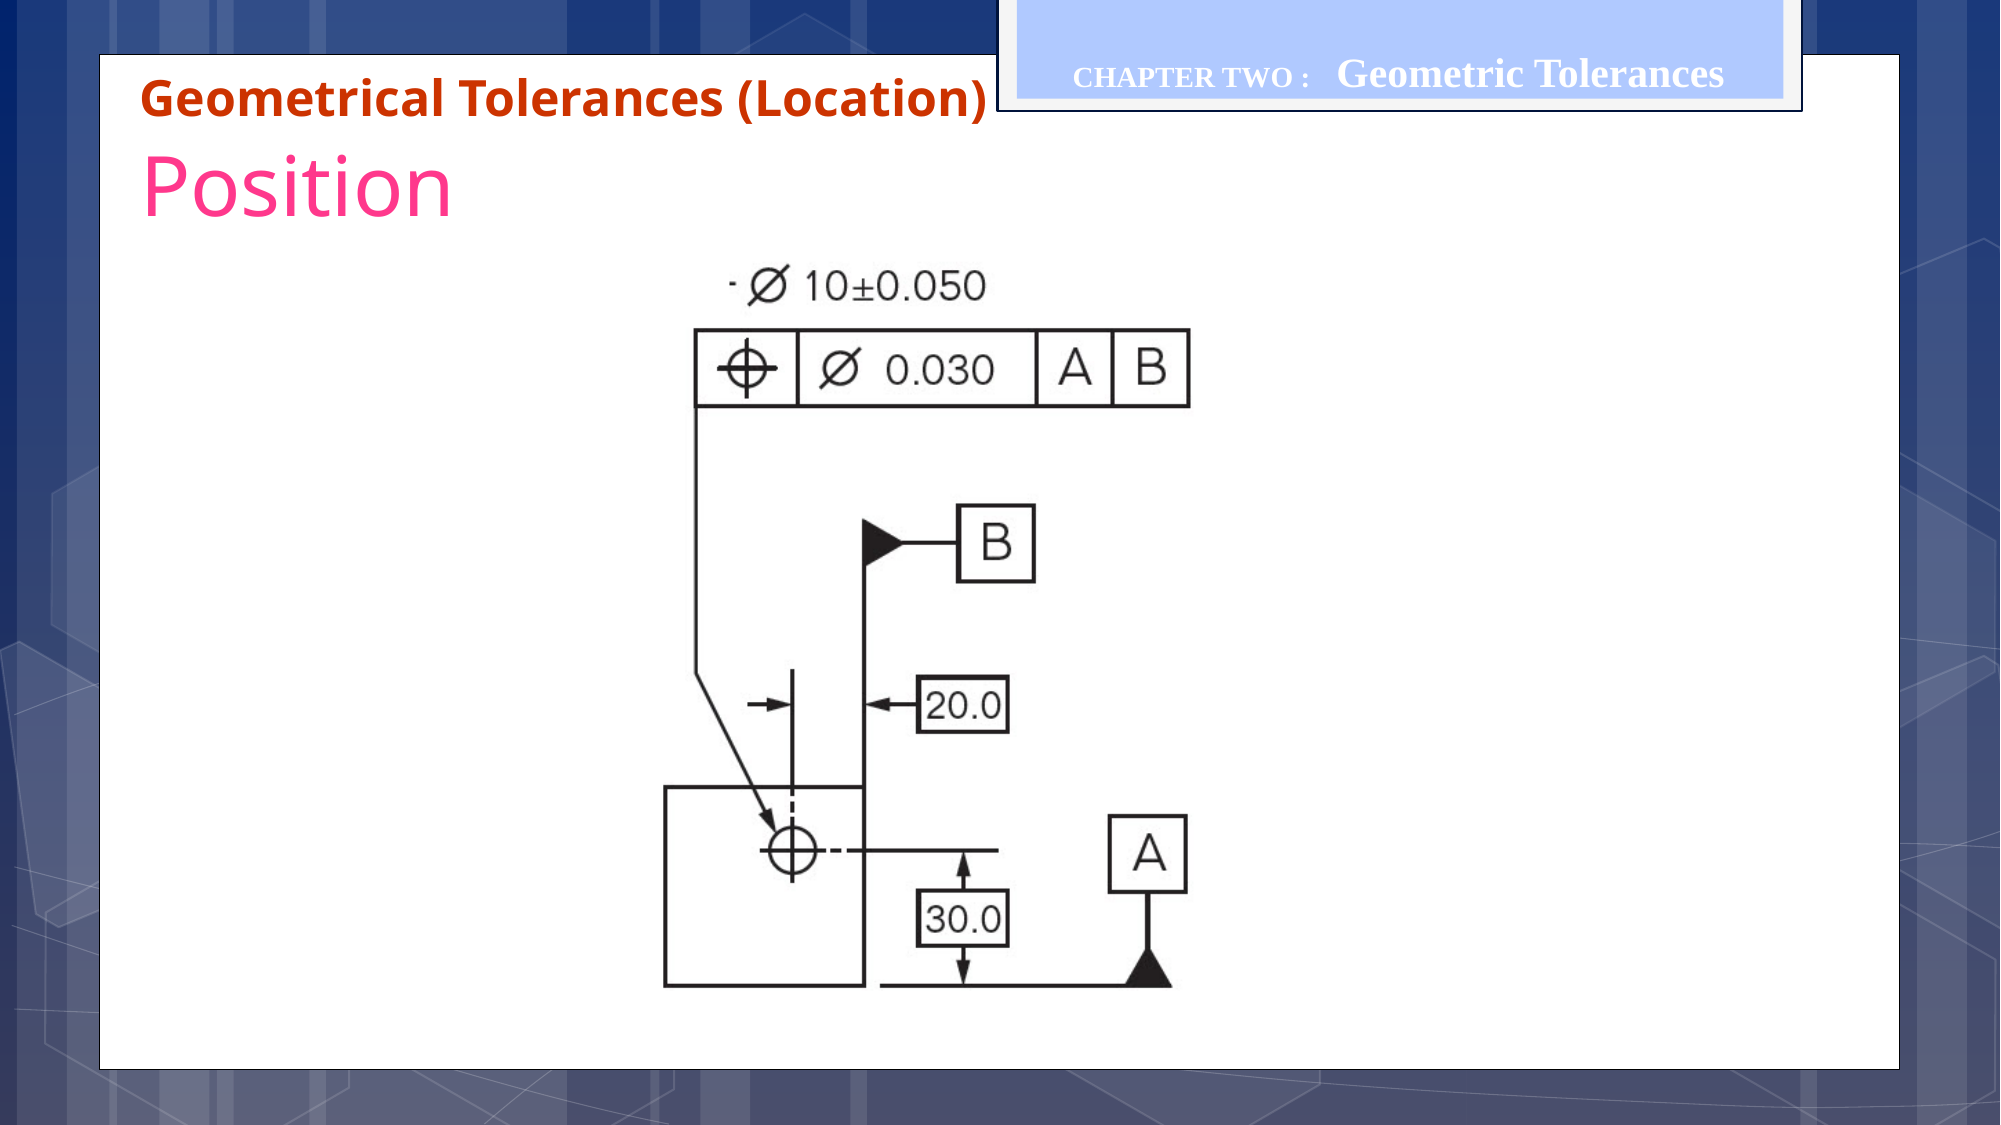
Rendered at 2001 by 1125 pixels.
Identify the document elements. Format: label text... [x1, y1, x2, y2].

text_box CHAPTER TWO : Geometric Tolerances [940, 0, 1858, 110]
text_box Geometrical Tolerances (Location) [124, 59, 1325, 134]
picture [552, 239, 1395, 1035]
title Position [125, 110, 1662, 241]
